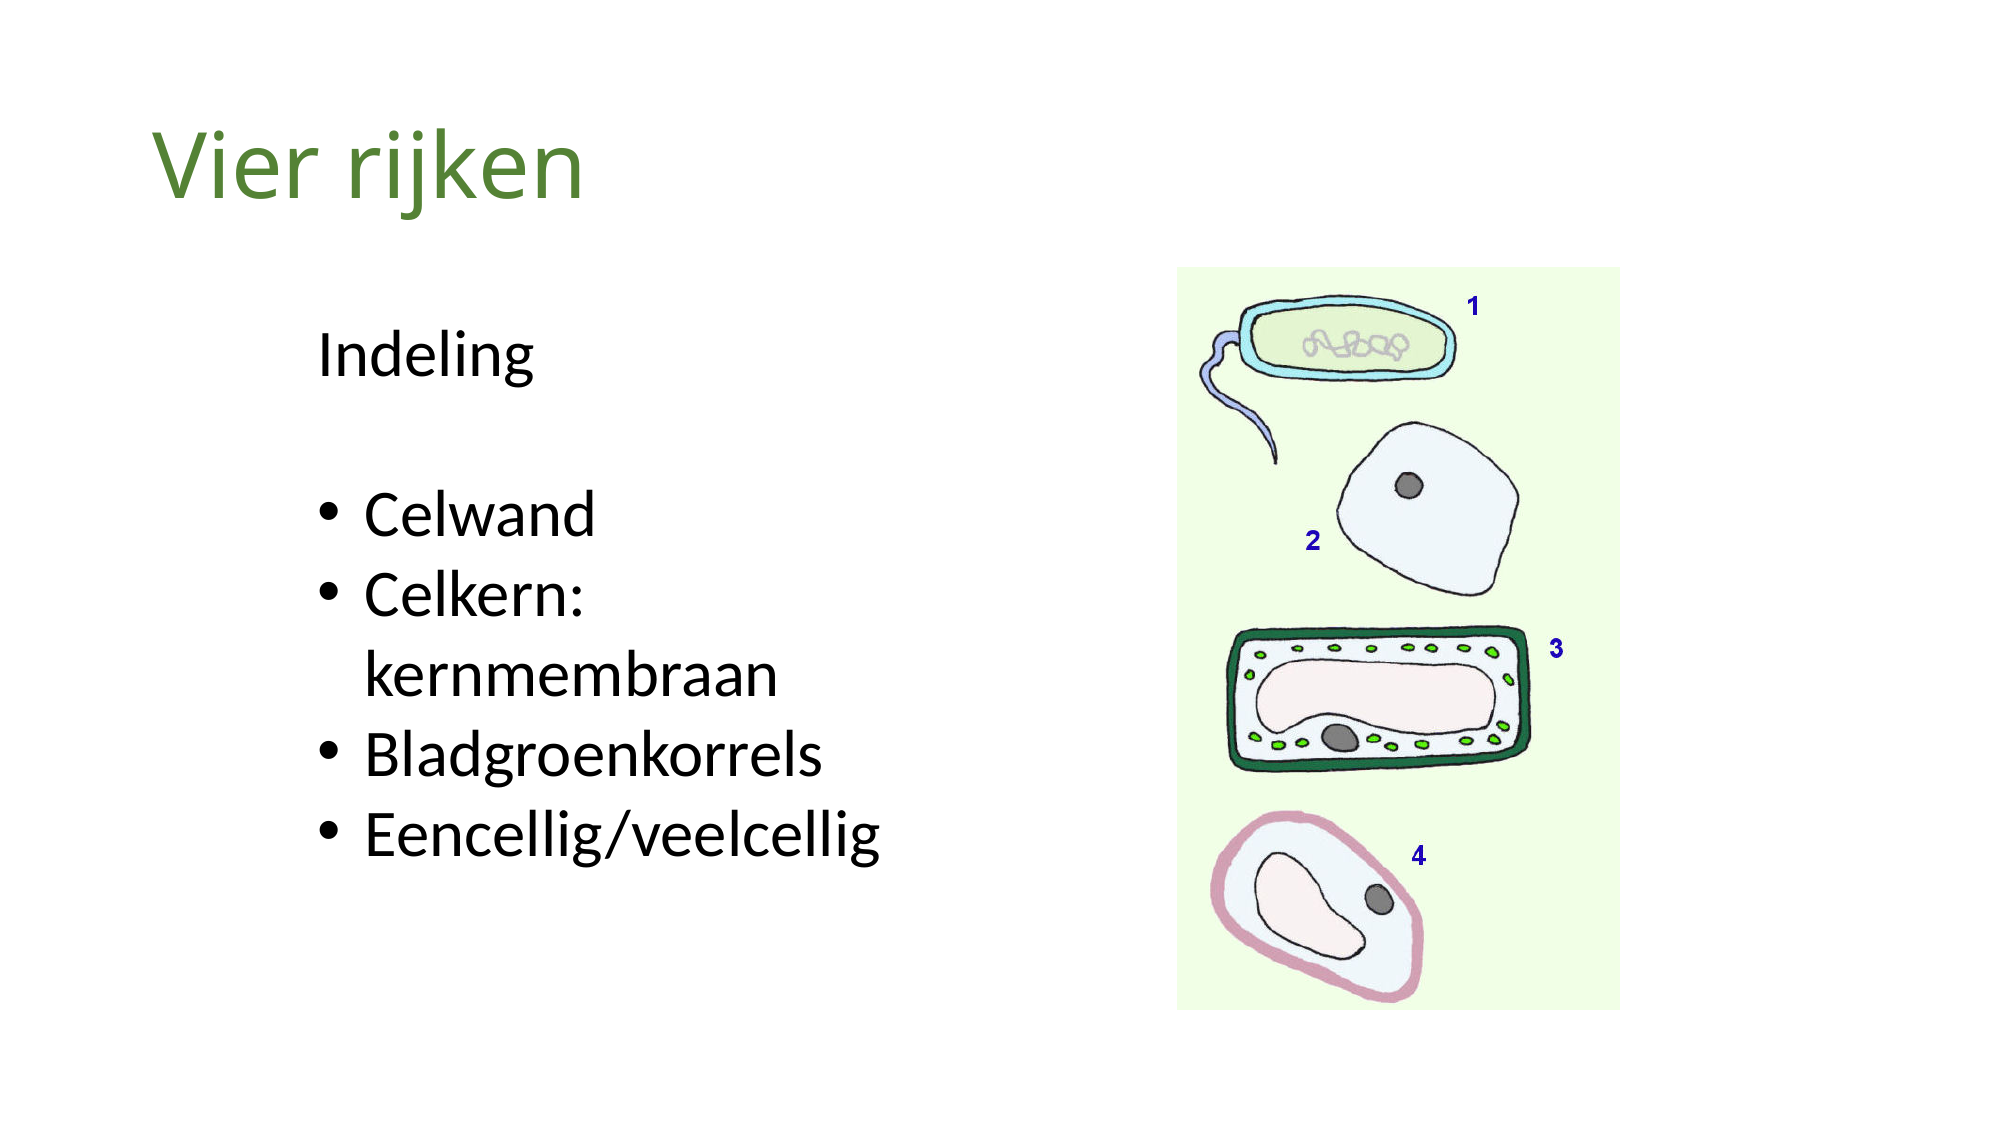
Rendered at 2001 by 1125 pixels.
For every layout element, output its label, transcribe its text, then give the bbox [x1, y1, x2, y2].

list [1177, 267, 1620, 1010]
text_box Indeling Celwand Celkern: kernmembraan Bladgroenkorrels Eencellig/veelcellig [303, 302, 977, 878]
title Vier rijken [137, 59, 1863, 278]
